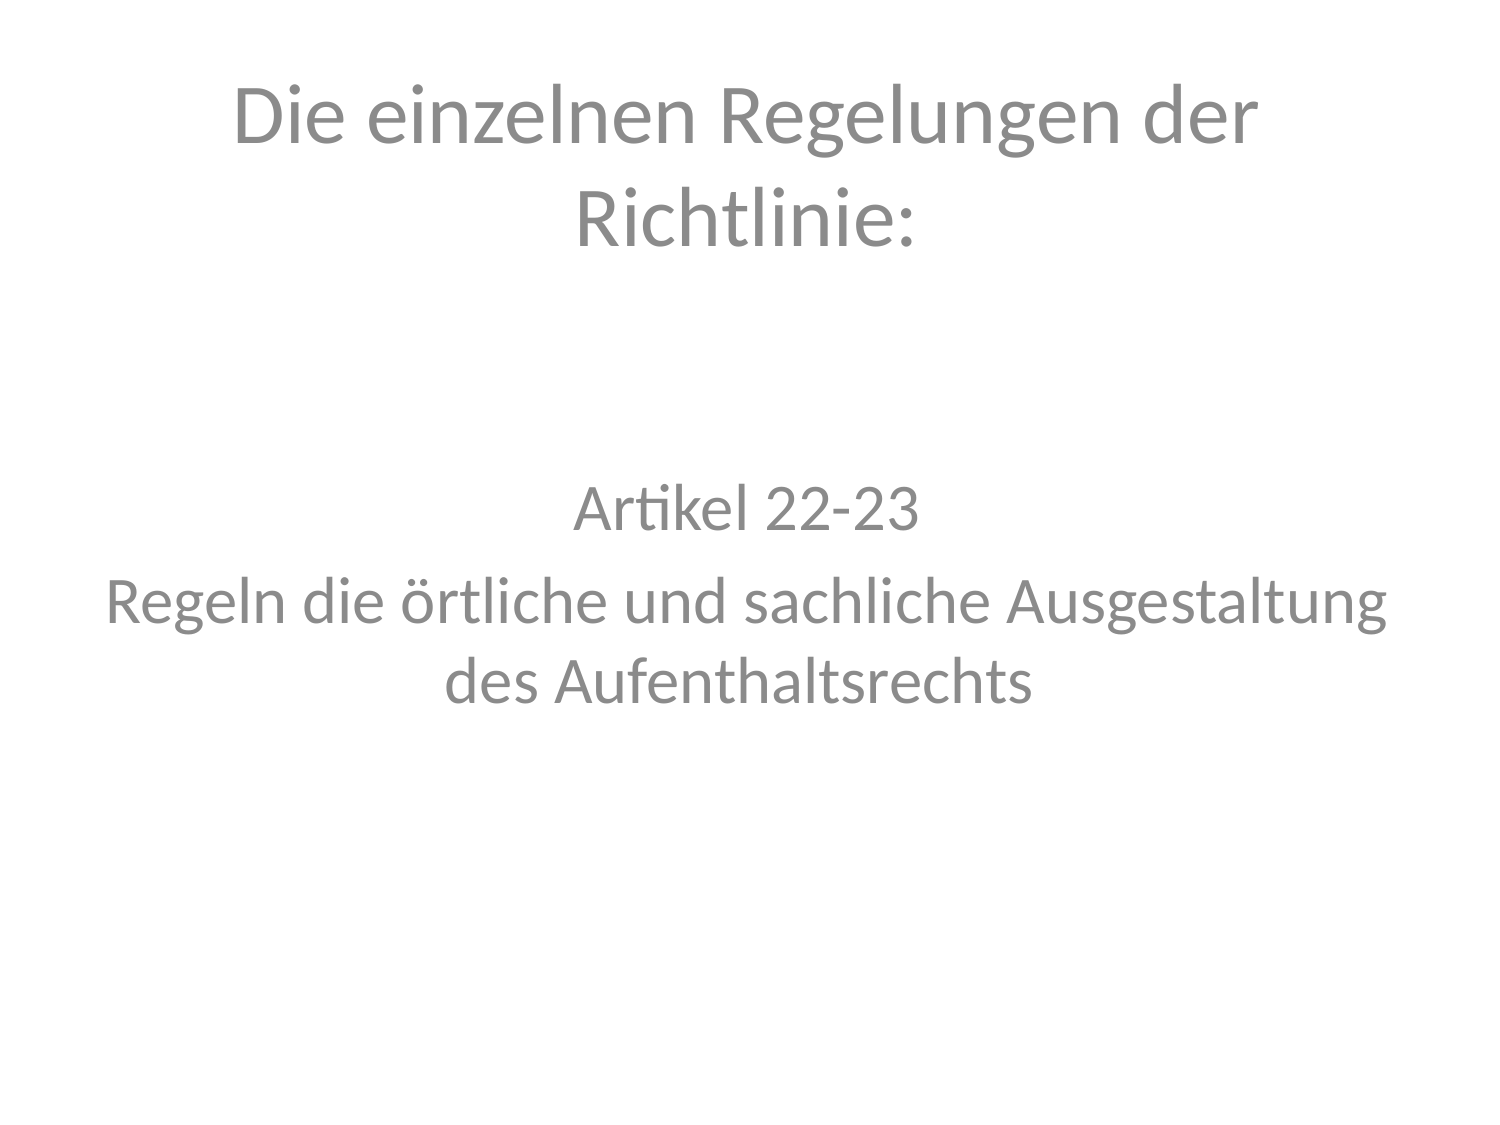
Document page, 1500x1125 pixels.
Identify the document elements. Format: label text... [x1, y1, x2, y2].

subtitle Die einzelnen Regelungen der Richtlinie: Artikel 22-23 Regeln die örtliche und sachliche Ausgestaltung des Aufenthaltsrechts [48, 50, 1446, 1063]
